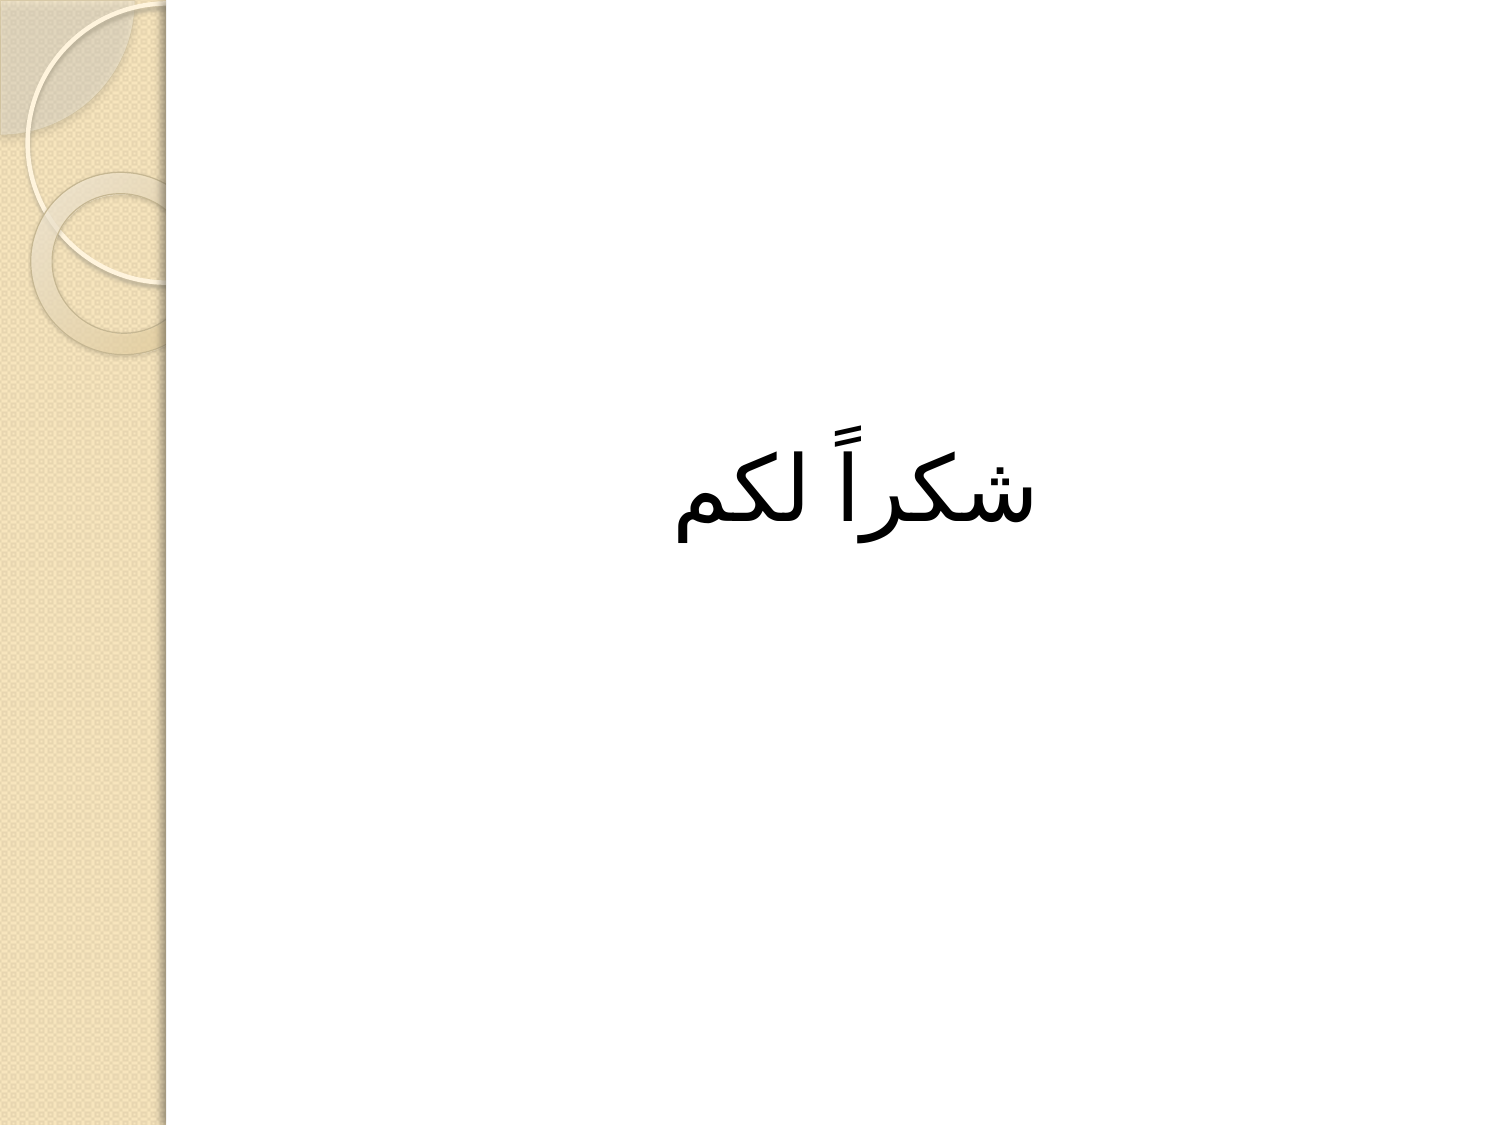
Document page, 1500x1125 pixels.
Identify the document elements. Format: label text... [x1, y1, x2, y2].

list شكراً لكم [235, 237, 1466, 1025]
